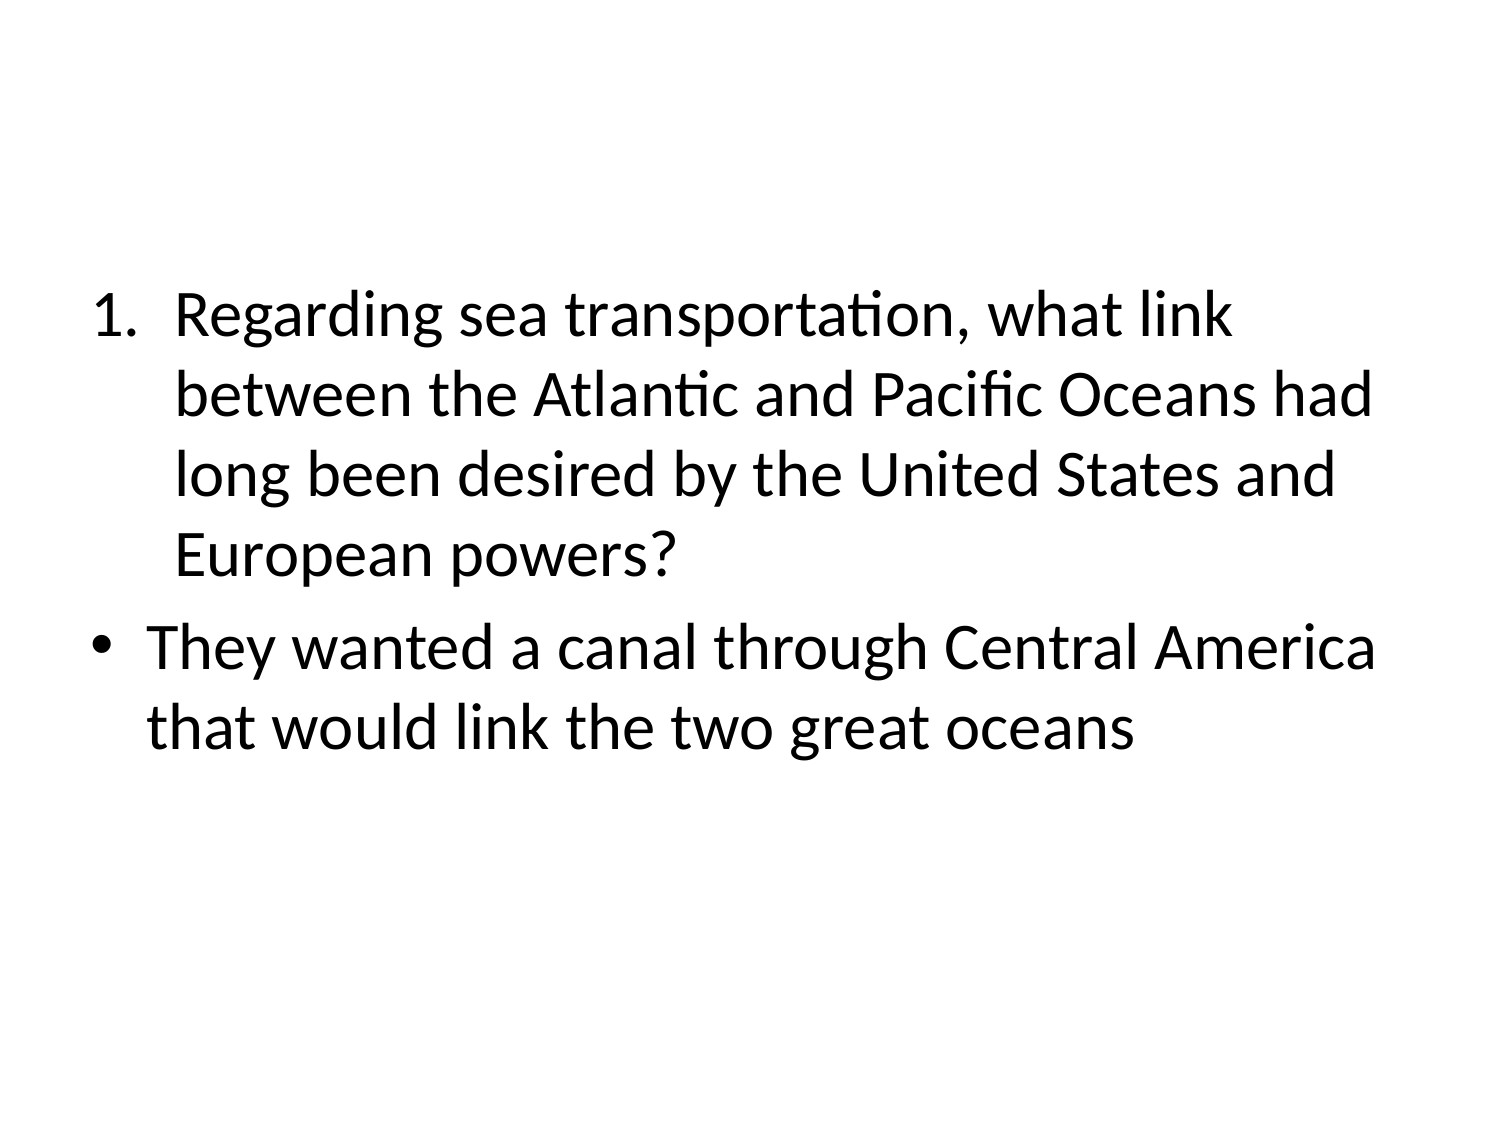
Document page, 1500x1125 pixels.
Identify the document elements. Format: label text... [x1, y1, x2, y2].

list Regarding sea transportation, what link between the Atlantic and Pacific Oceans had long been desired by the United States and European powers? They wanted a canal through Central America that would link the two great oceans [75, 262, 1425, 1005]
